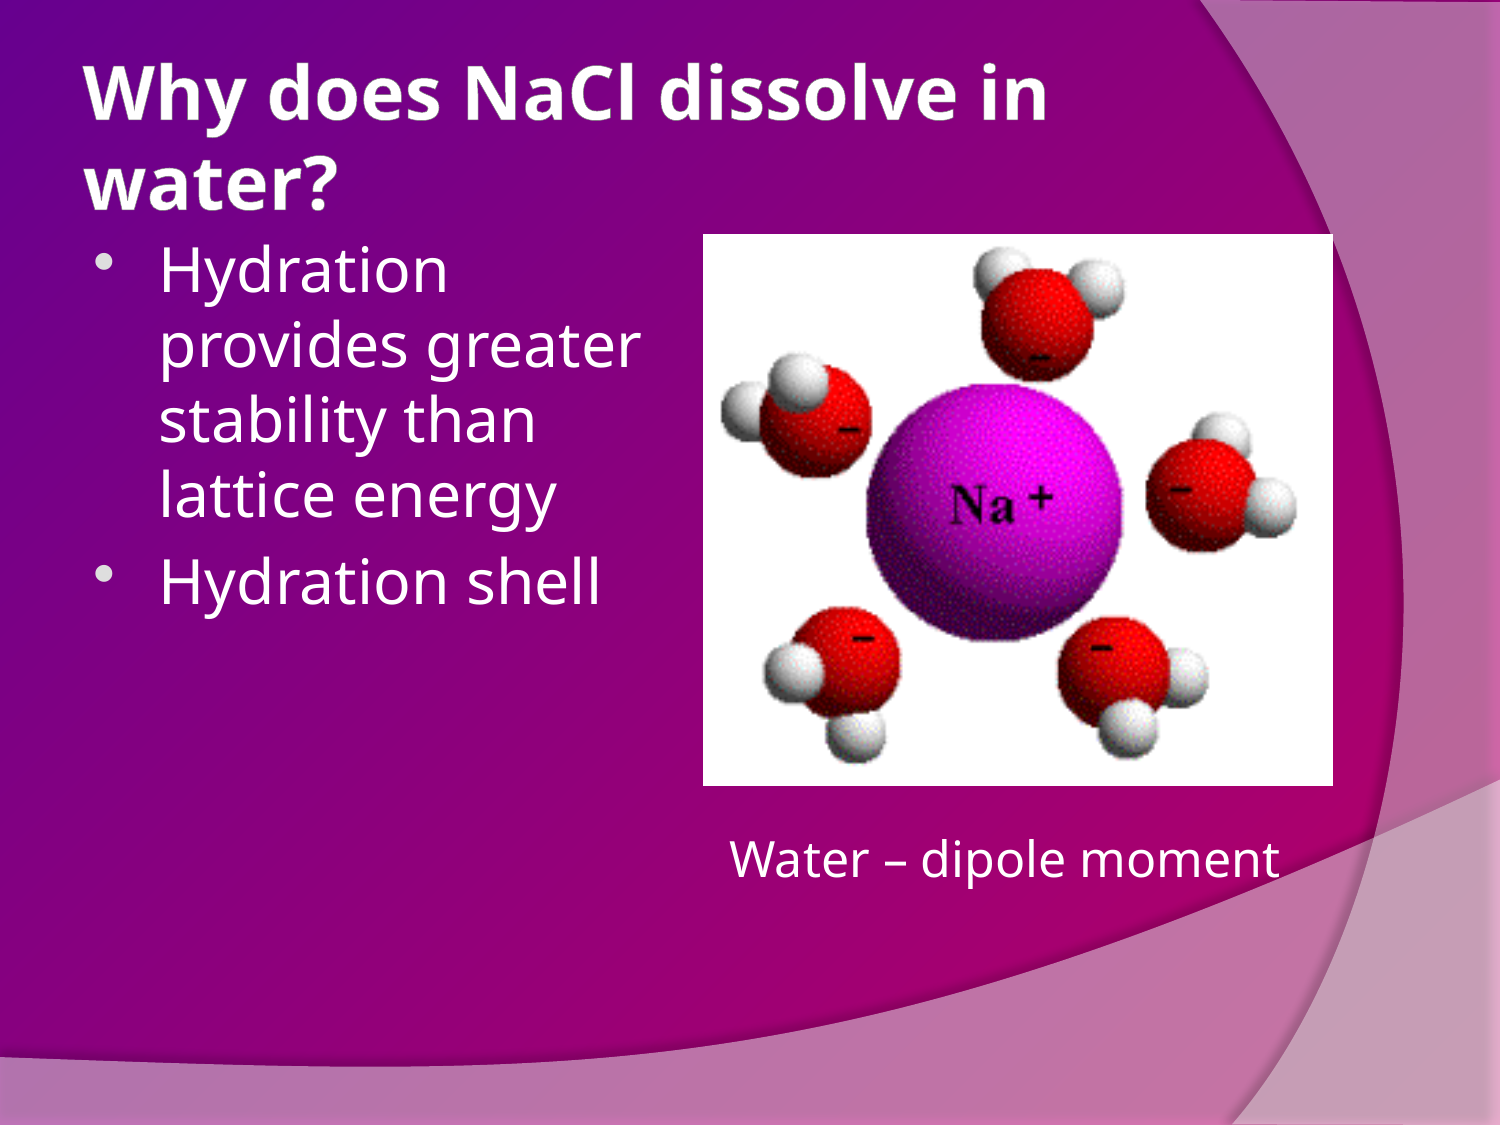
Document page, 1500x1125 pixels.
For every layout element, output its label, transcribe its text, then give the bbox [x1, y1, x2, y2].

picture [702, 234, 1333, 786]
title Why does NaCl dissolve in water? [75, 58, 1300, 211]
text_box Water – dipole moment [714, 820, 1325, 895]
list Hydration provides greater stability than lattice energy Hydration shell [75, 222, 668, 1008]
